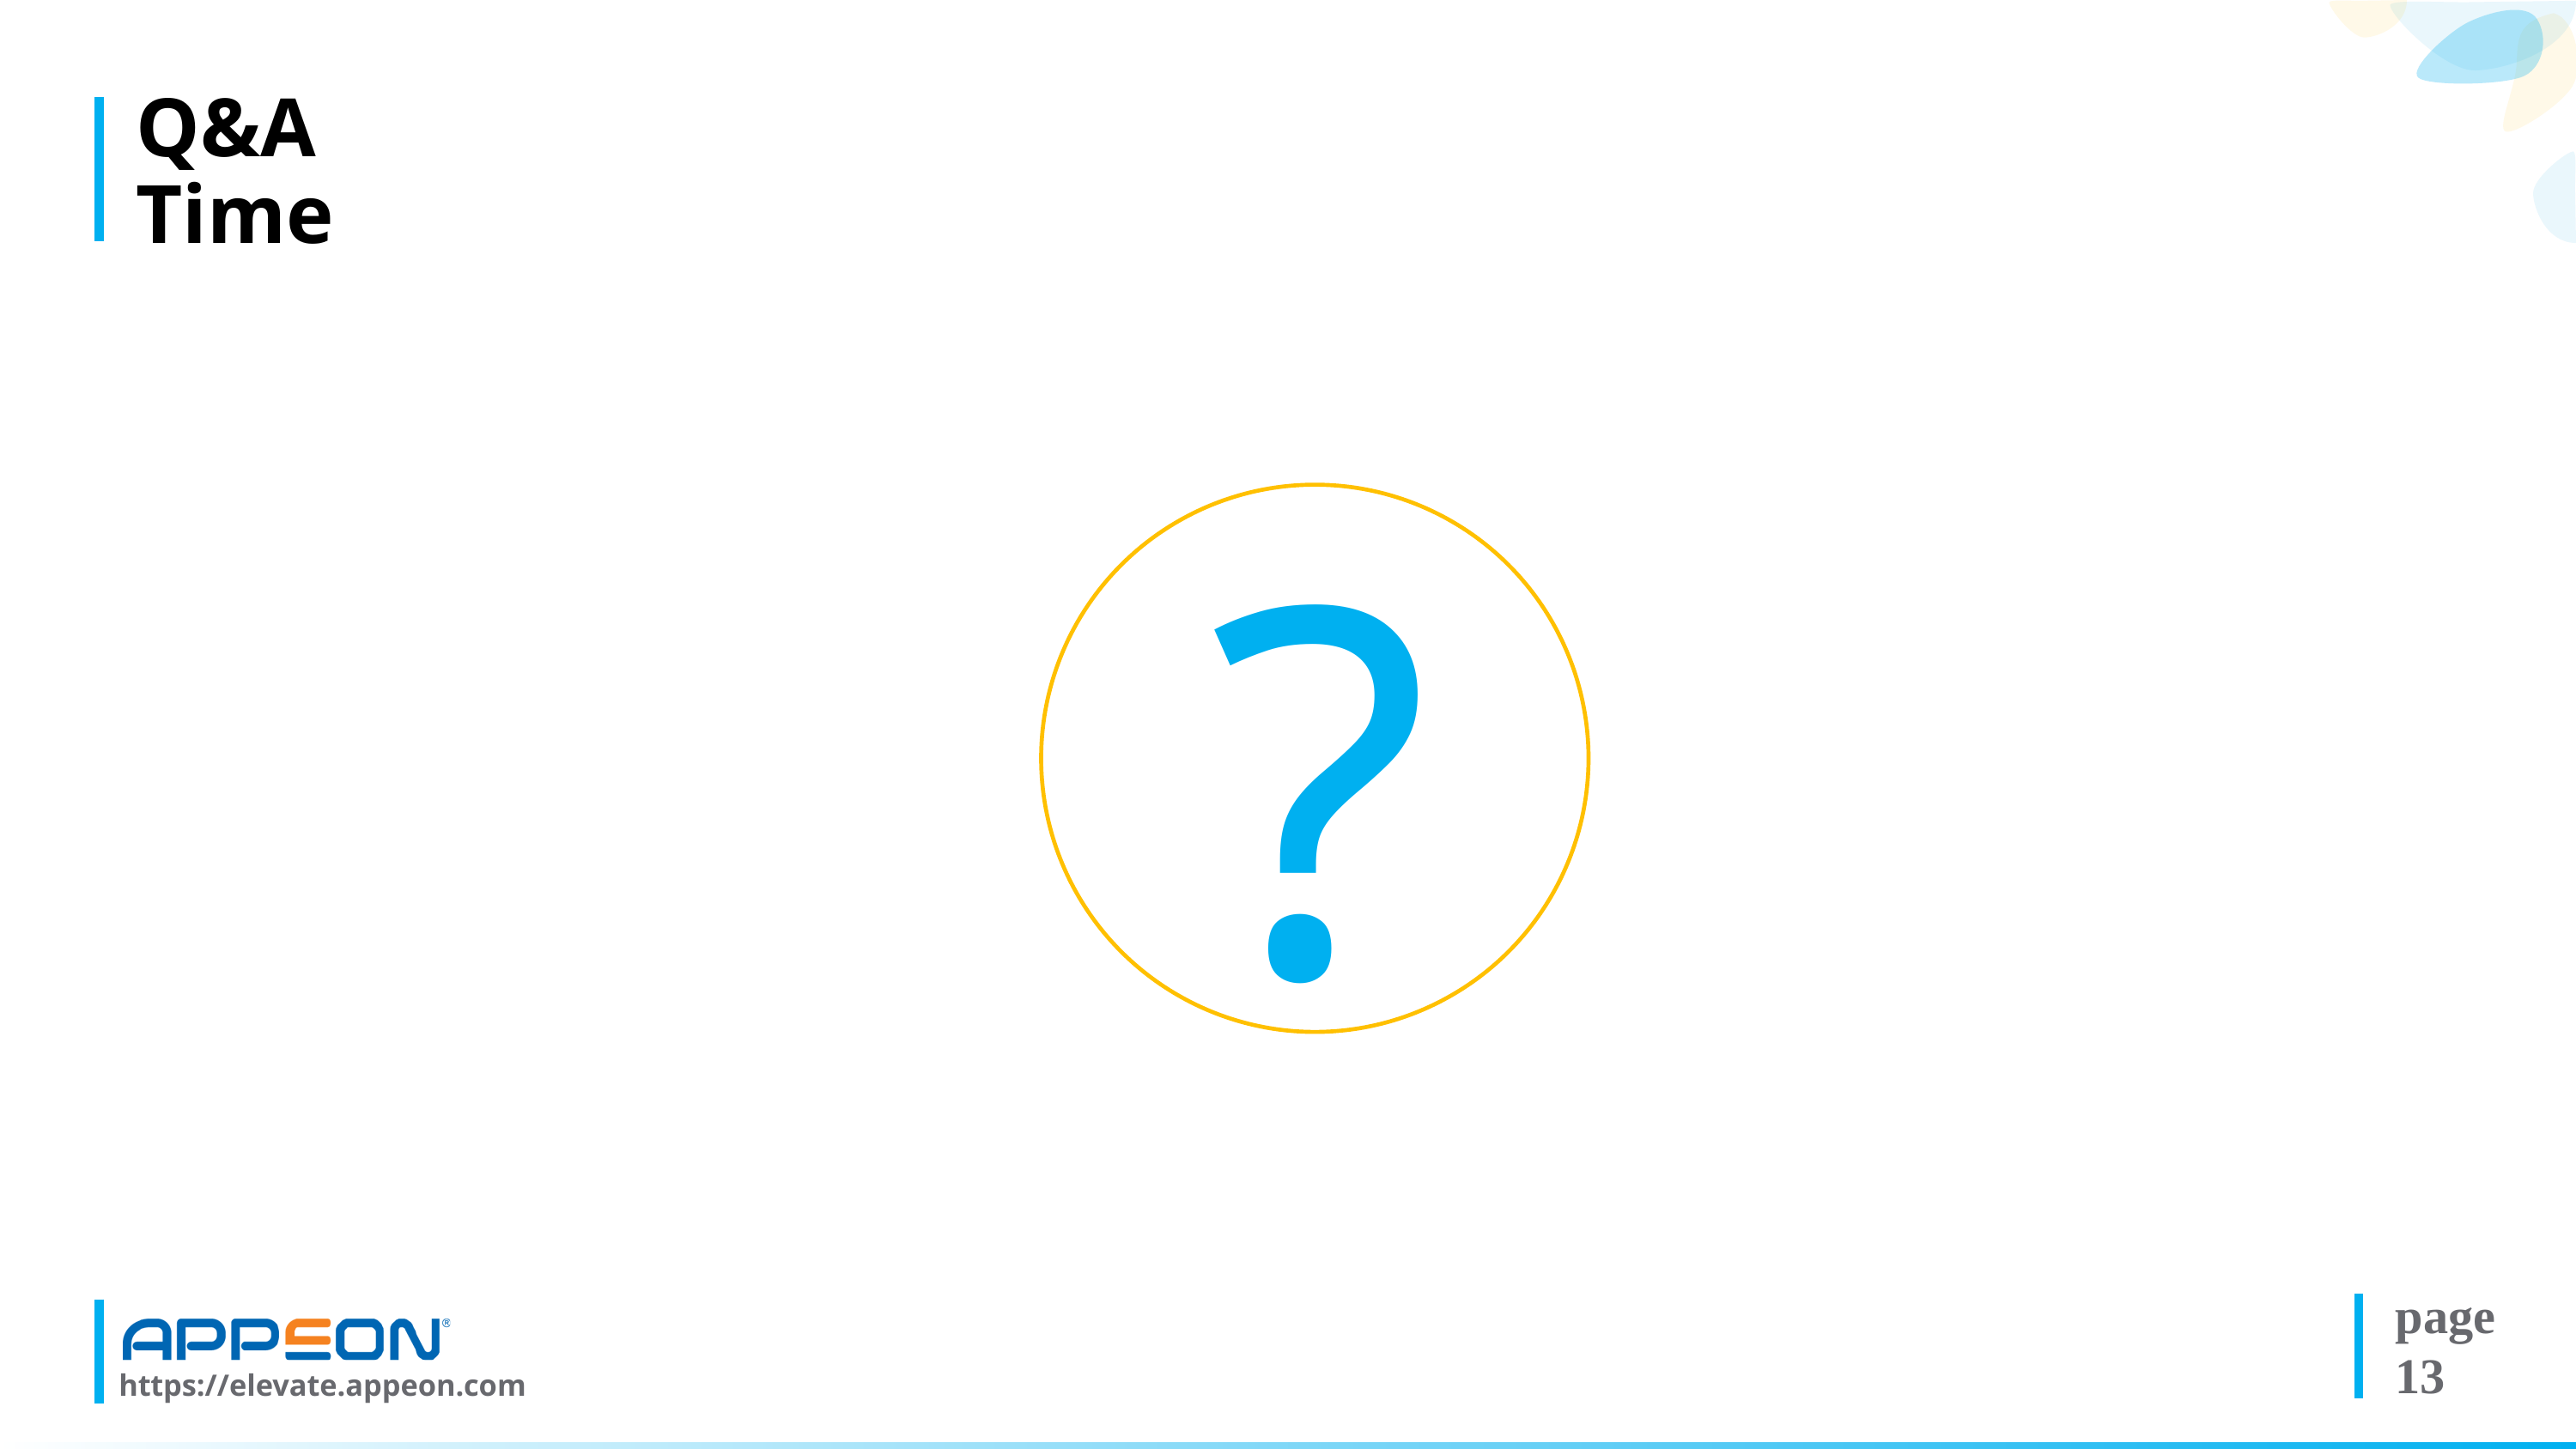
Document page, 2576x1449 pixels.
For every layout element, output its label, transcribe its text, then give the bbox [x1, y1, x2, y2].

title Q&A Time [123, 80, 891, 270]
picture [123, 1318, 451, 1361]
slide_number page 13 [2383, 1277, 2576, 1412]
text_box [1041, 456, 1589, 1092]
